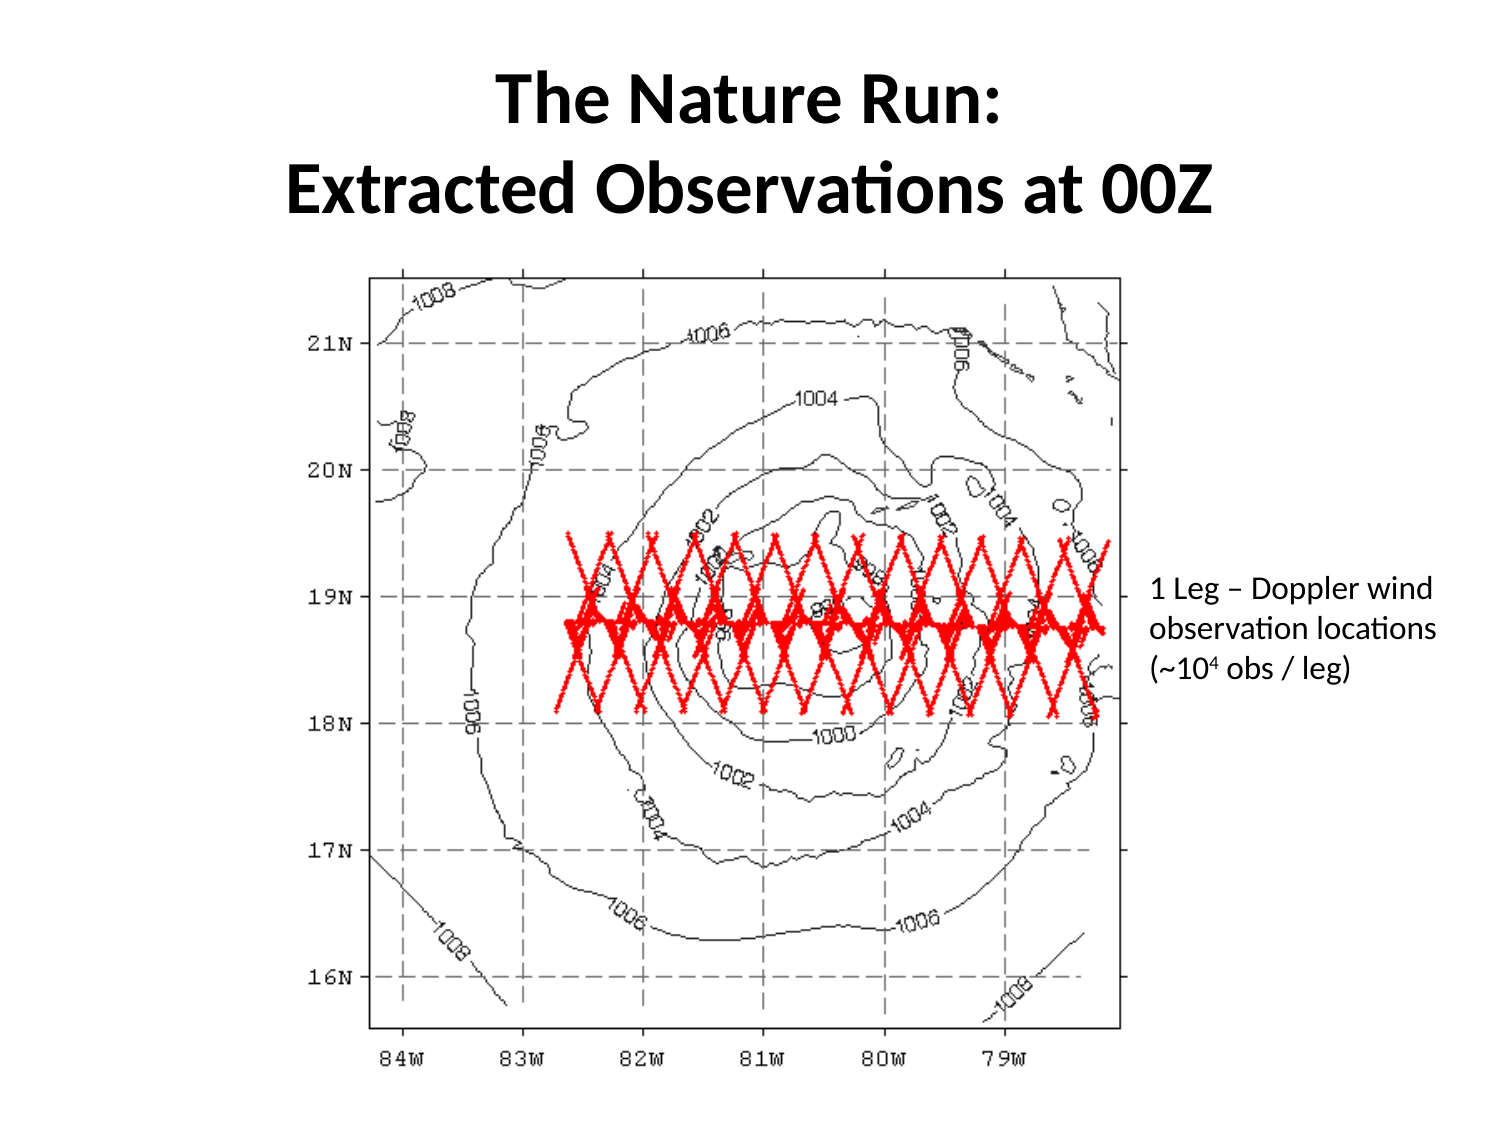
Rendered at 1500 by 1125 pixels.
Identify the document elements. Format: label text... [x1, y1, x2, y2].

text_box 1 Leg – Doppler wind observation locations (~104 obs / leg) [1147, 559, 1453, 694]
text_box The Nature Run: Extracted Observations at 00Z [74, 45, 1425, 233]
picture [248, 256, 1143, 1089]
